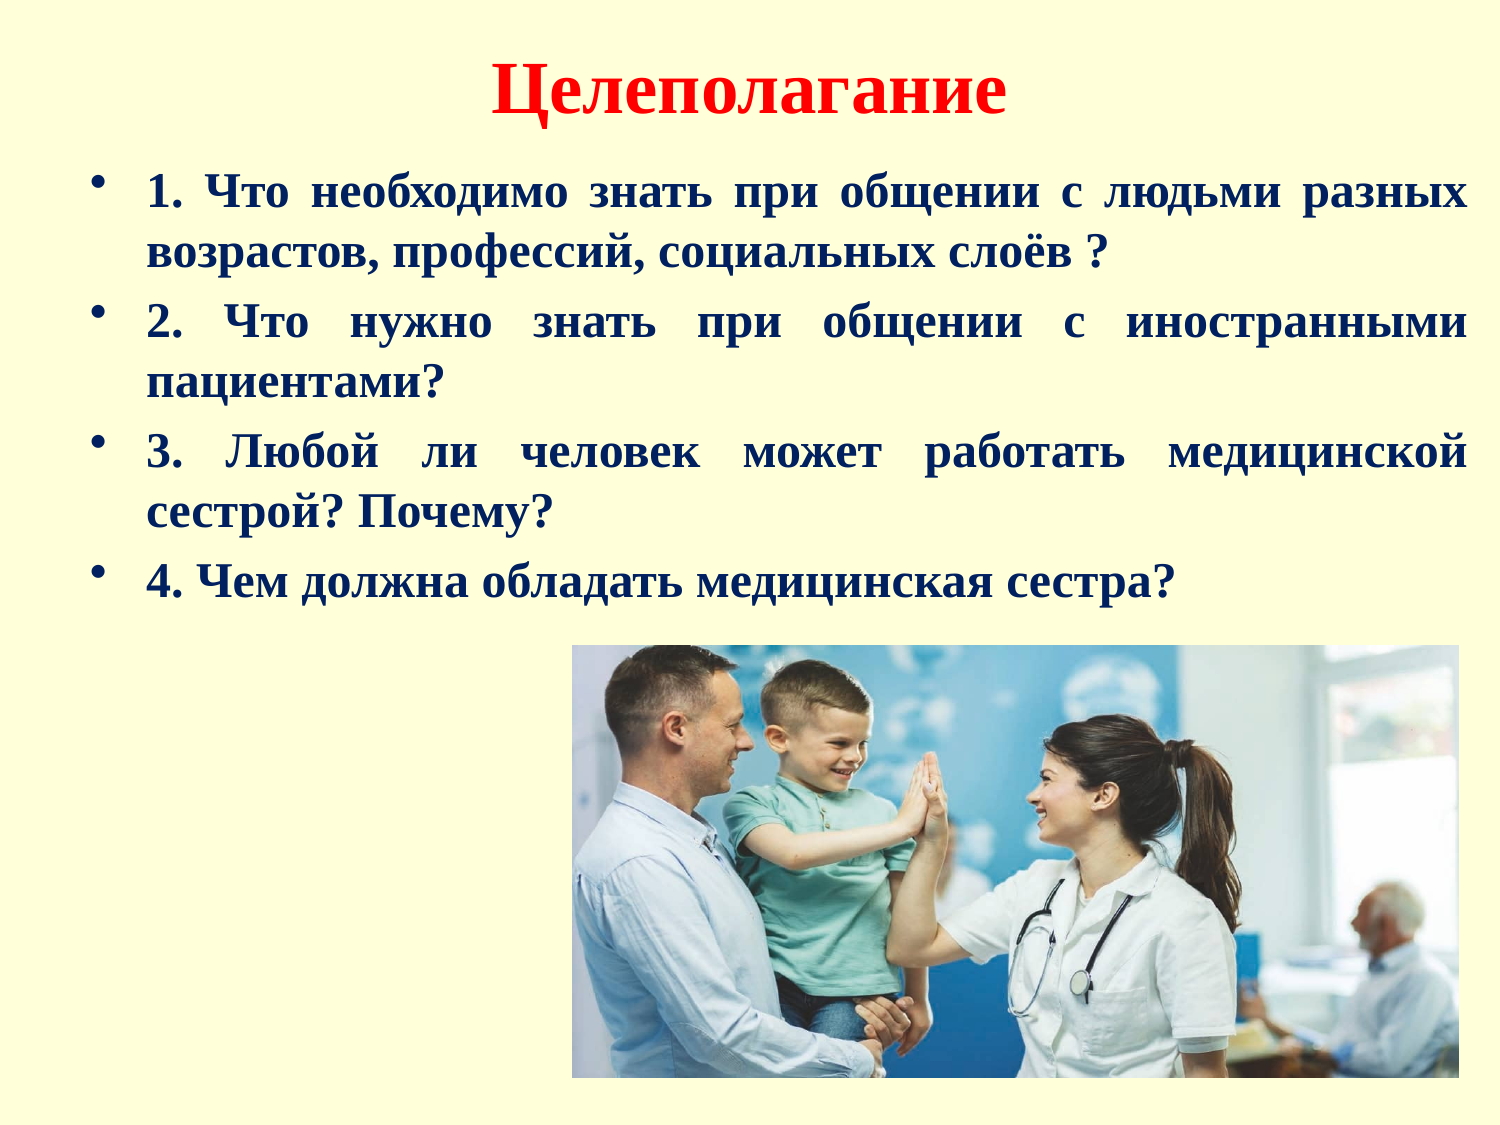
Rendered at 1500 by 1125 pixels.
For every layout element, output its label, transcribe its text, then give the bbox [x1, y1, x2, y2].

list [572, 644, 1459, 1078]
title Целеполагание [74, 0, 1426, 89]
list 1. Что необходимо знать при общении с людьми разных возрастов, профессий, социальных слоёв ? 2. Что нужно знать при общении с иностранными пациентами? 3. Любой ли человек может работать медицинской сестрой? Почему? 4. Чем должна обладать медицинская сестра? [74, 89, 1484, 1083]
